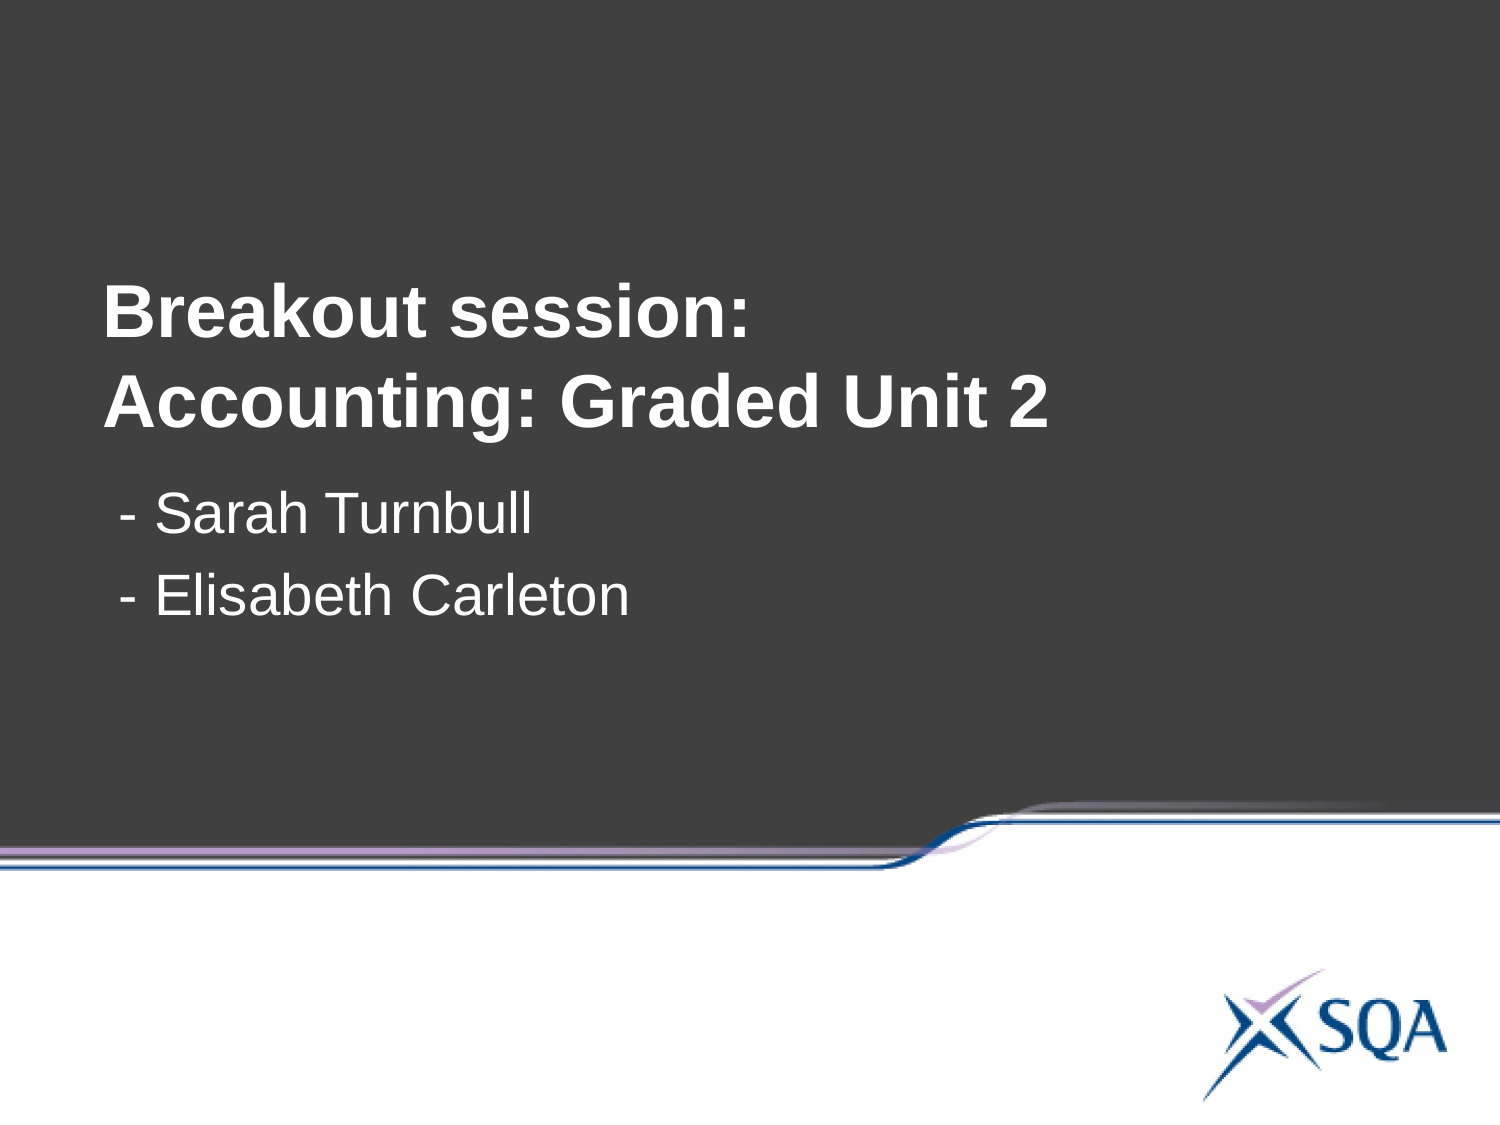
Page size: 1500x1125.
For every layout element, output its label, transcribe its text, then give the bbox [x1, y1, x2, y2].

text_box - Sarah Turnbull - Elisabeth Carleton [87, 467, 1163, 598]
picture [0, 0, 1500, 1125]
text_box Breakout session: Accounting: Graded Unit 2 [87, 255, 1246, 533]
